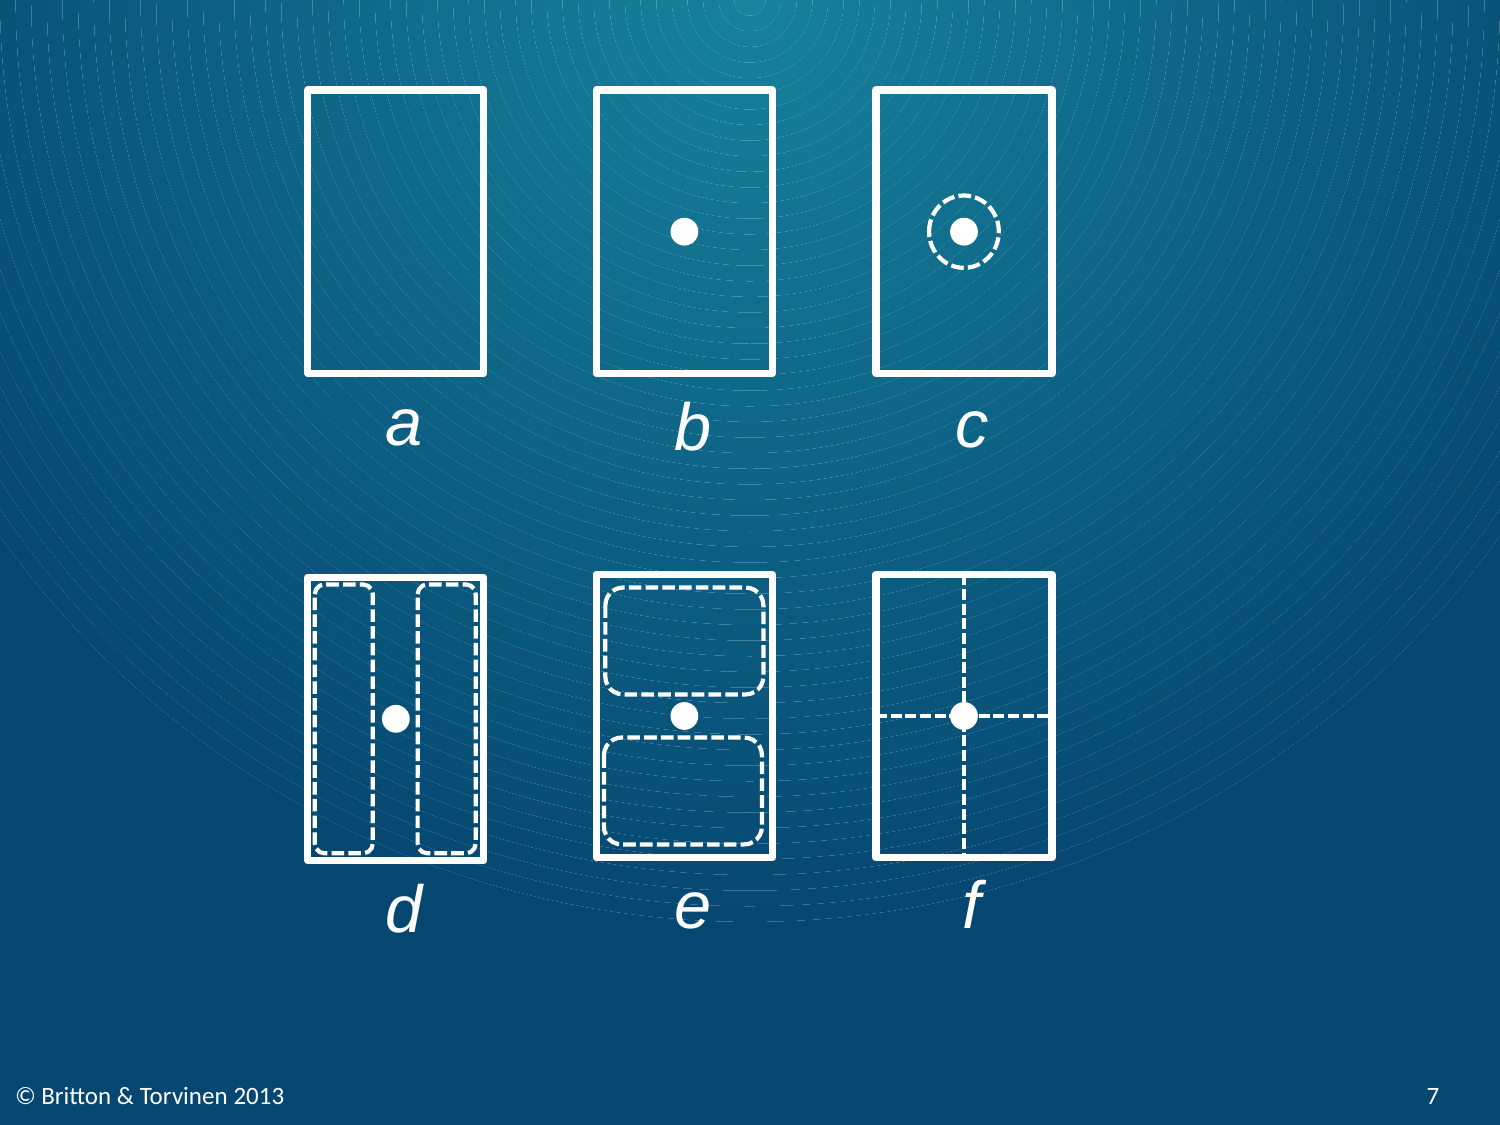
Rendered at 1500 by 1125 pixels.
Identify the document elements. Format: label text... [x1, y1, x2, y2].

text_box e [659, 866, 727, 950]
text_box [875, 574, 1053, 859]
text_box c [940, 382, 1004, 468]
picture [487, 574, 492, 602]
picture [487, 620, 492, 653]
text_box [307, 576, 485, 861]
picture [589, 573, 593, 635]
picture [776, 672, 780, 702]
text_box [875, 89, 1053, 374]
slide_number 7 [1104, 1065, 1455, 1125]
footer © Britton & Torvinen 2013 [0, 1065, 475, 1125]
picture [868, 662, 872, 692]
text_box f [948, 866, 997, 950]
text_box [596, 574, 773, 859]
picture [1056, 598, 1060, 632]
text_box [596, 89, 773, 374]
text_box a [370, 371, 438, 466]
text_box d [370, 869, 438, 954]
text_box b [659, 382, 727, 472]
picture [589, 653, 593, 684]
text_box [306, 88, 486, 376]
